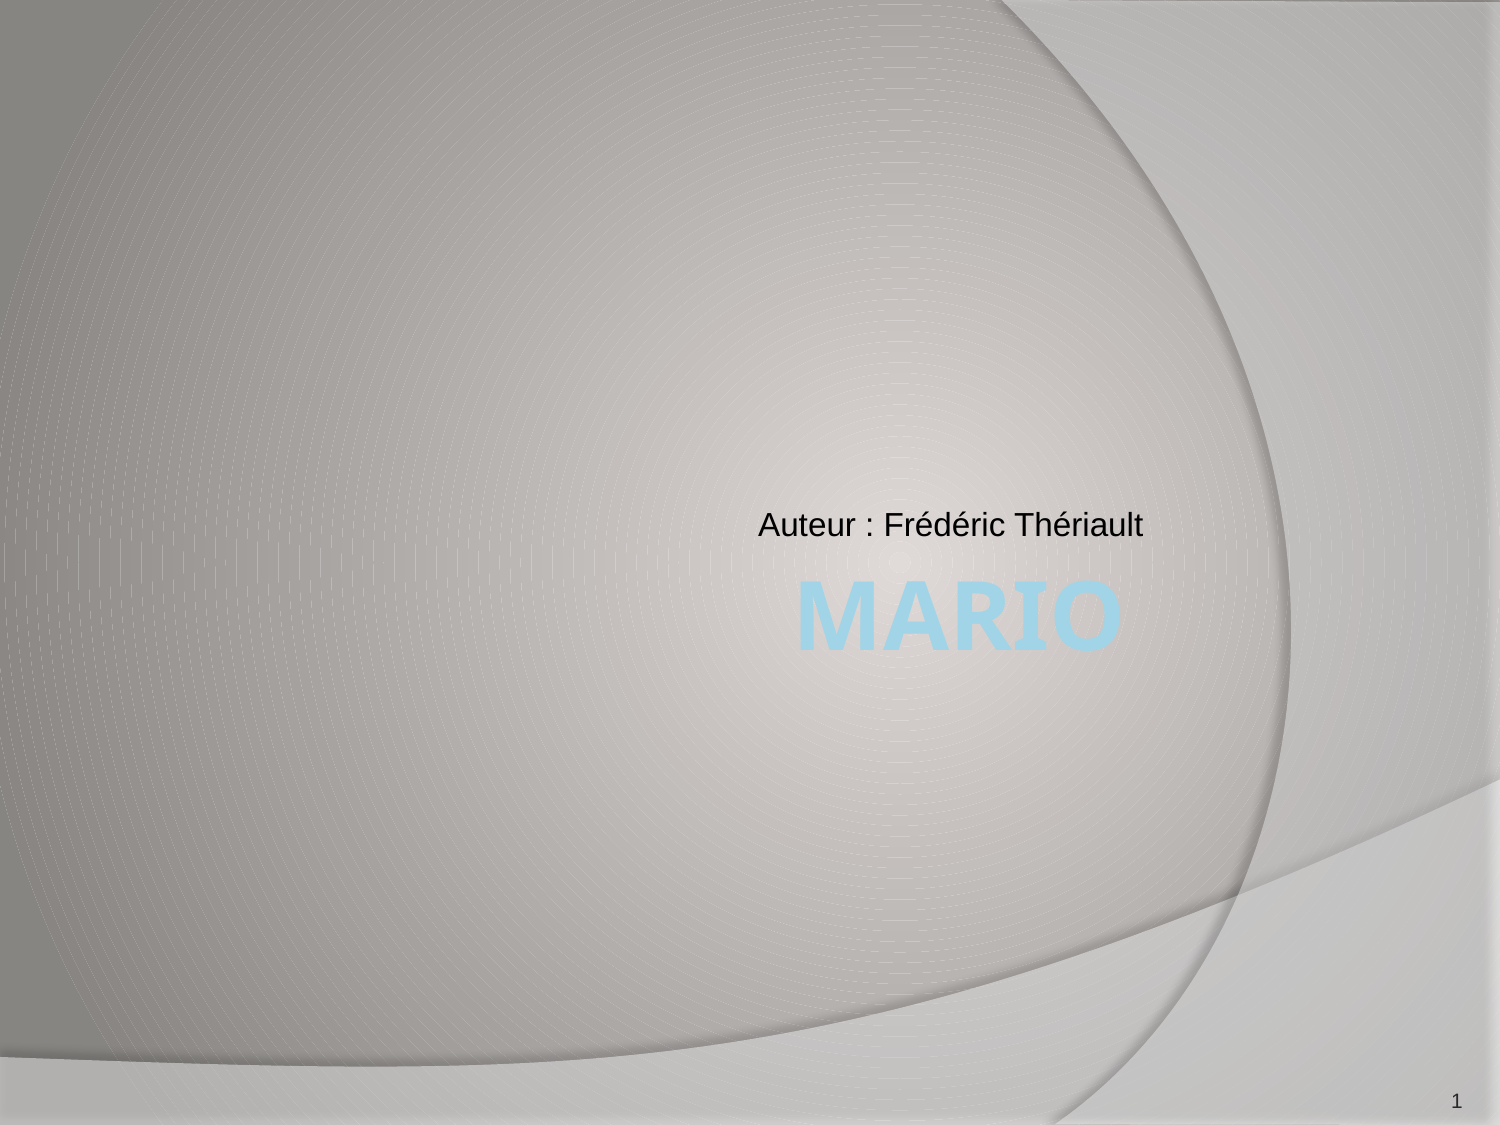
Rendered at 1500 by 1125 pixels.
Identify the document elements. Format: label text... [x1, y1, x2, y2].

title Mario [70, 547, 1134, 925]
subtitle Auteur : Frédéric Thériault [88, 255, 1152, 543]
slide_number 1 [1337, 1053, 1463, 1114]
